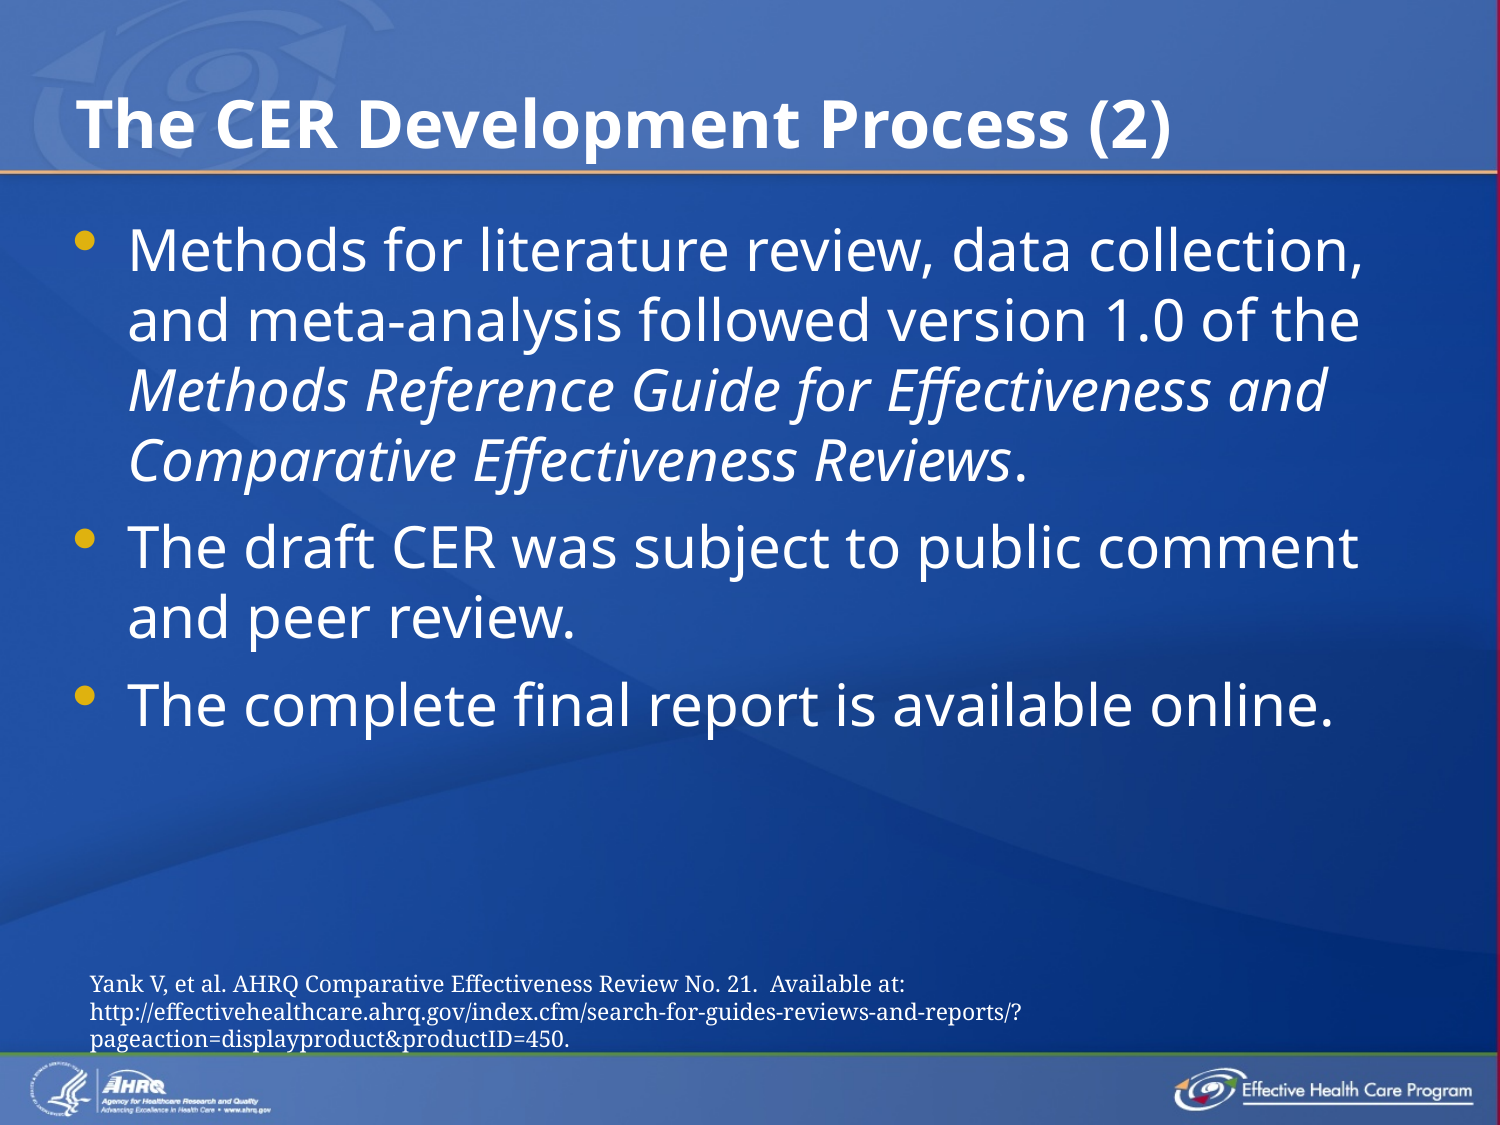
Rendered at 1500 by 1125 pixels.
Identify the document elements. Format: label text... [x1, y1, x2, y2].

title The CER Development Process (2) [74, 21, 1426, 163]
list Methods for literature review, data collection, and meta-analysis followed version 1.0 of the Methods Reference Guide for Effectiveness and Comparative Effectiveness Reviews. The draft CER was subject to public comment and peer review. The complete final report is available online. [75, 213, 1425, 962]
picture [0, 0, 1500, 1125]
text_box Yank V, et al. AHRQ Comparative Effectiveness Review No. 21. Available at: http://effectivehealthcare.ahrq.gov/index.cfm/search-for-guides-reviews-and-reports/?pageaction=displayproduct&productID=450. [74, 962, 1438, 1060]
